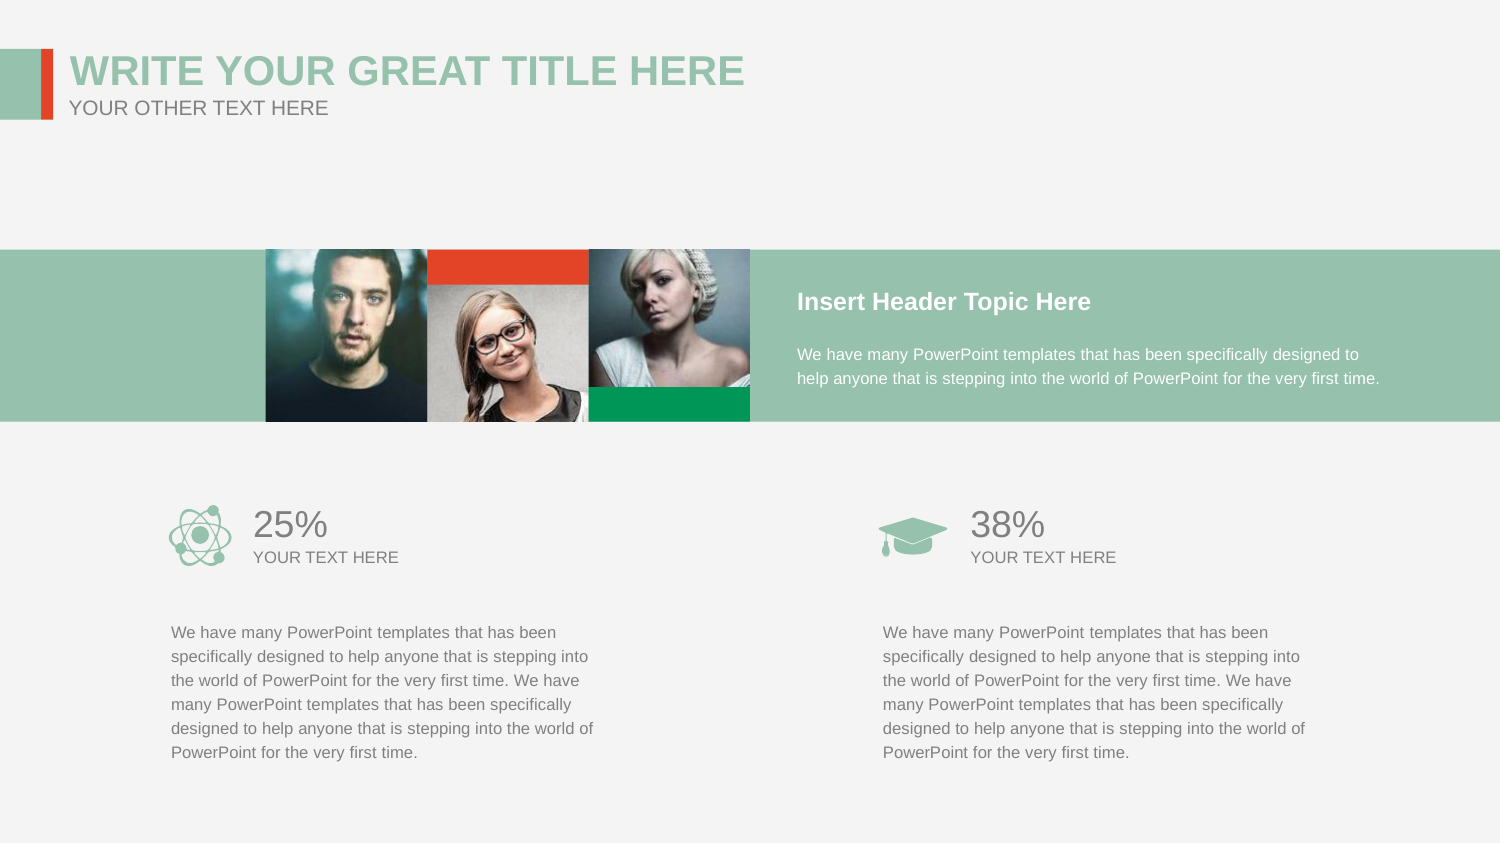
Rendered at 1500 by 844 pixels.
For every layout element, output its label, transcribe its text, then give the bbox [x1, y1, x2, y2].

text_box YOUR OTHER TEXT HERE [54, 86, 344, 127]
text_box 25% [238, 492, 343, 539]
text_box [588, 387, 750, 422]
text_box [0, 48, 54, 120]
text_box [0, 249, 265, 422]
text_box YOUR TEXT HERE [238, 539, 415, 574]
text_box [878, 517, 948, 558]
text_box YOUR TEXT HERE [955, 539, 1132, 574]
text_box We have many PowerPoint templates that has been specifically designed to help anyone that is stepping into the world of PowerPoint for the very first time. We have many PowerPoint templates that has been specifically designed to help anyone that is stepping into the world of PowerPoint for the very first time. [171, 617, 608, 762]
text_box [588, 249, 750, 387]
text_box WRITE YOUR GREAT TITLE HERE [55, 36, 761, 102]
text_box Insert Header Topic Here We have many PowerPoint templates that has been specifically designed to help anyone that is stepping into the world of PowerPoint for the very first time. [797, 279, 1393, 388]
text_box [427, 249, 588, 285]
text_box [750, 249, 1500, 422]
text_box [168, 505, 232, 567]
text_box We have many PowerPoint templates that has been specifically designed to help anyone that is stepping into the world of PowerPoint for the very first time. We have many PowerPoint templates that has been specifically designed to help anyone that is stepping into the world of PowerPoint for the very first time. [882, 617, 1320, 762]
text_box 38% [955, 492, 1061, 539]
text_box [265, 249, 427, 422]
text_box [427, 285, 588, 422]
